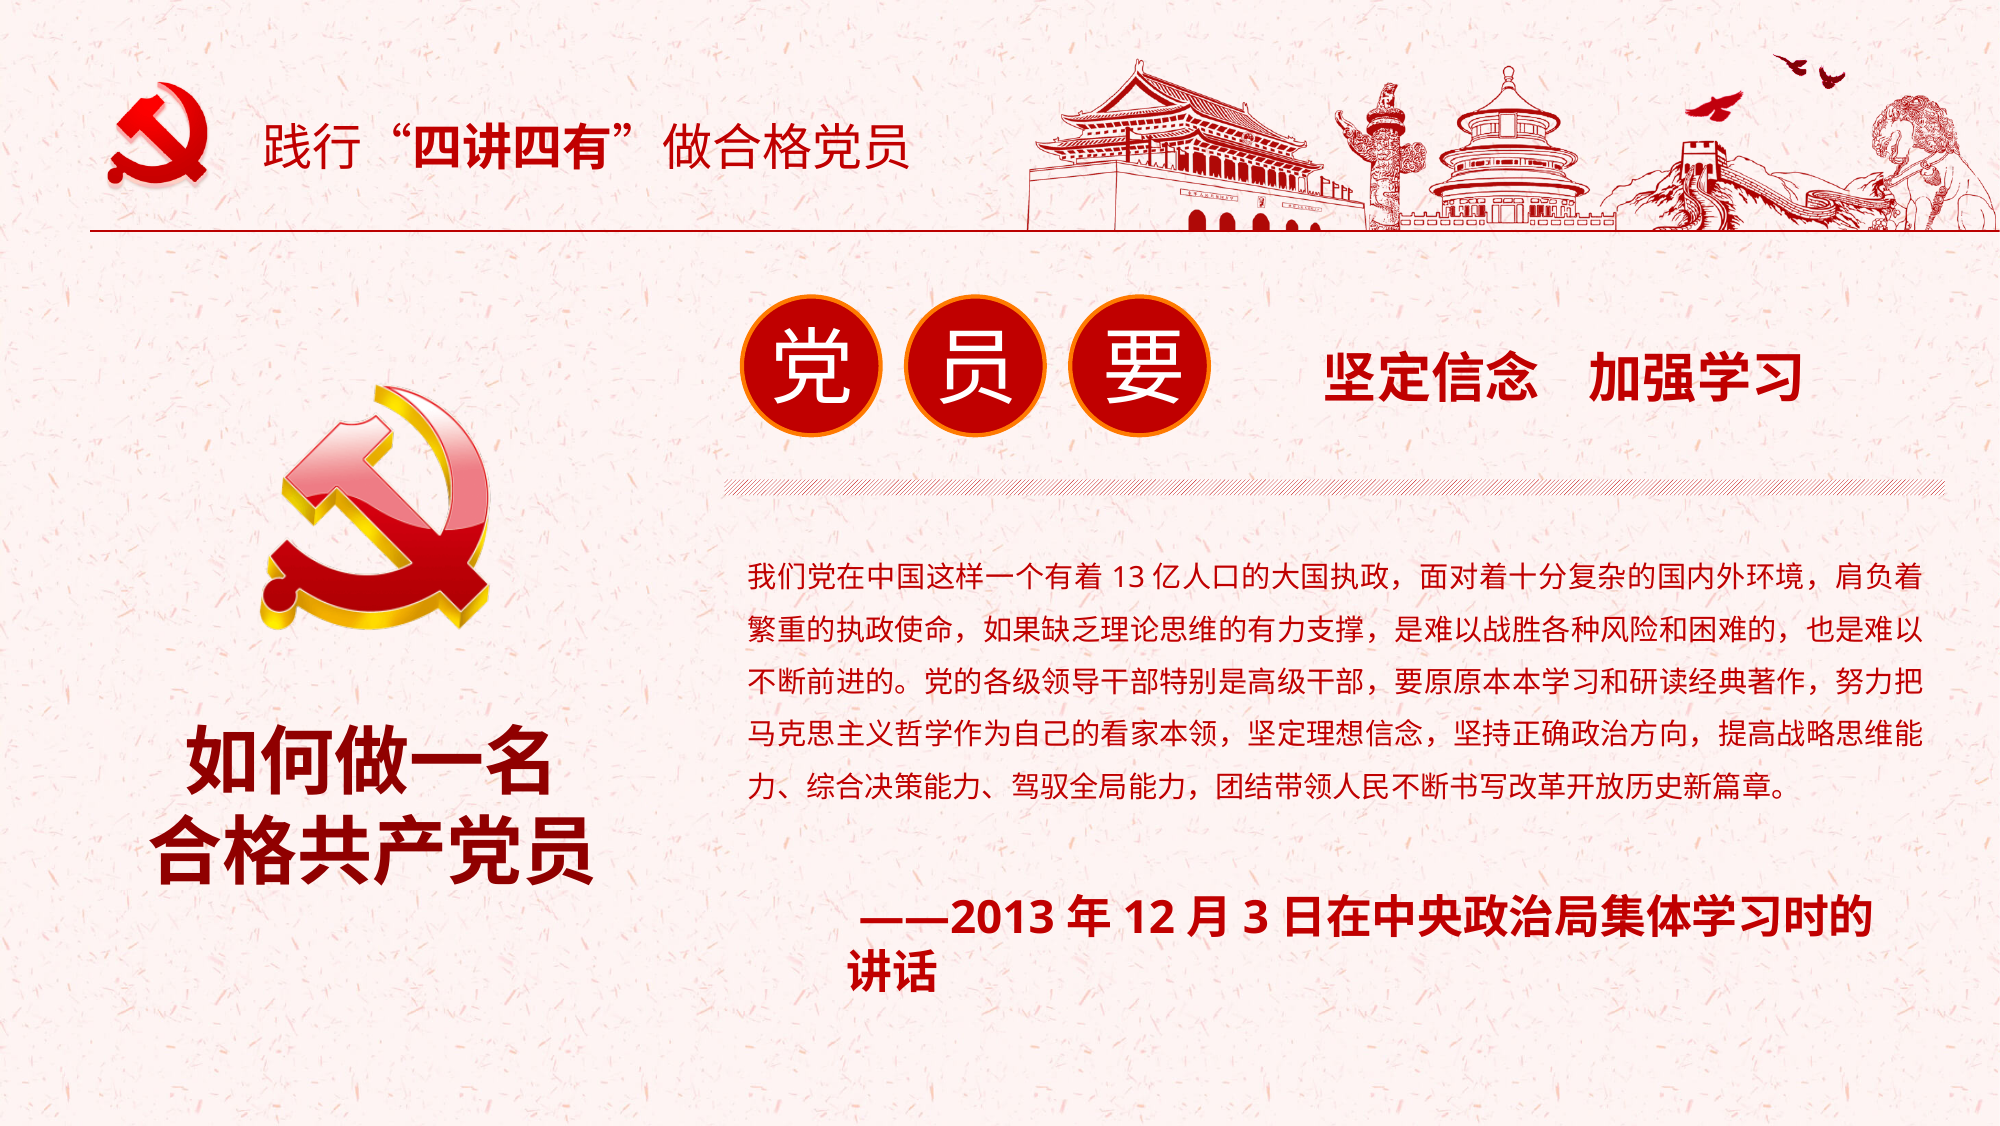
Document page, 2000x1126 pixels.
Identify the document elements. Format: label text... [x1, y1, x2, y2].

text_box 我们党在中国这样一个有着13亿人口的大国执政，面对着十分复杂的国内外环境，肩负着繁重的执政使命，如果缺乏理论思维的有力支撑，是难以战胜各种风险和困难的，也是难以不断前进的。党的各级领导干部特别是高级干部，要原原本本学习和研读经典著作，努力把马克思主义哲学作为自己的看家本领，坚定理想信念，坚持正确政治方向，提高战略思维能力、综合决策能力、驾驭全局能力，团结带领人民不断书写改革开放历史新篇章。 [727, 531, 1945, 814]
text_box 如何做一名 合格共产党员 [66, 703, 678, 904]
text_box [905, 296, 1045, 436]
picture [0, 0, 2000, 1126]
list 践行“四讲四有”做合格党员 [247, 78, 1035, 173]
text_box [1069, 296, 1210, 436]
text_box ——2013年12月3日在中央政治局集体学习时的讲话 [826, 877, 1940, 1008]
text_box [724, 479, 1945, 496]
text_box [741, 296, 881, 436]
text_box 坚定信念 加强学习 [1267, 333, 1862, 419]
